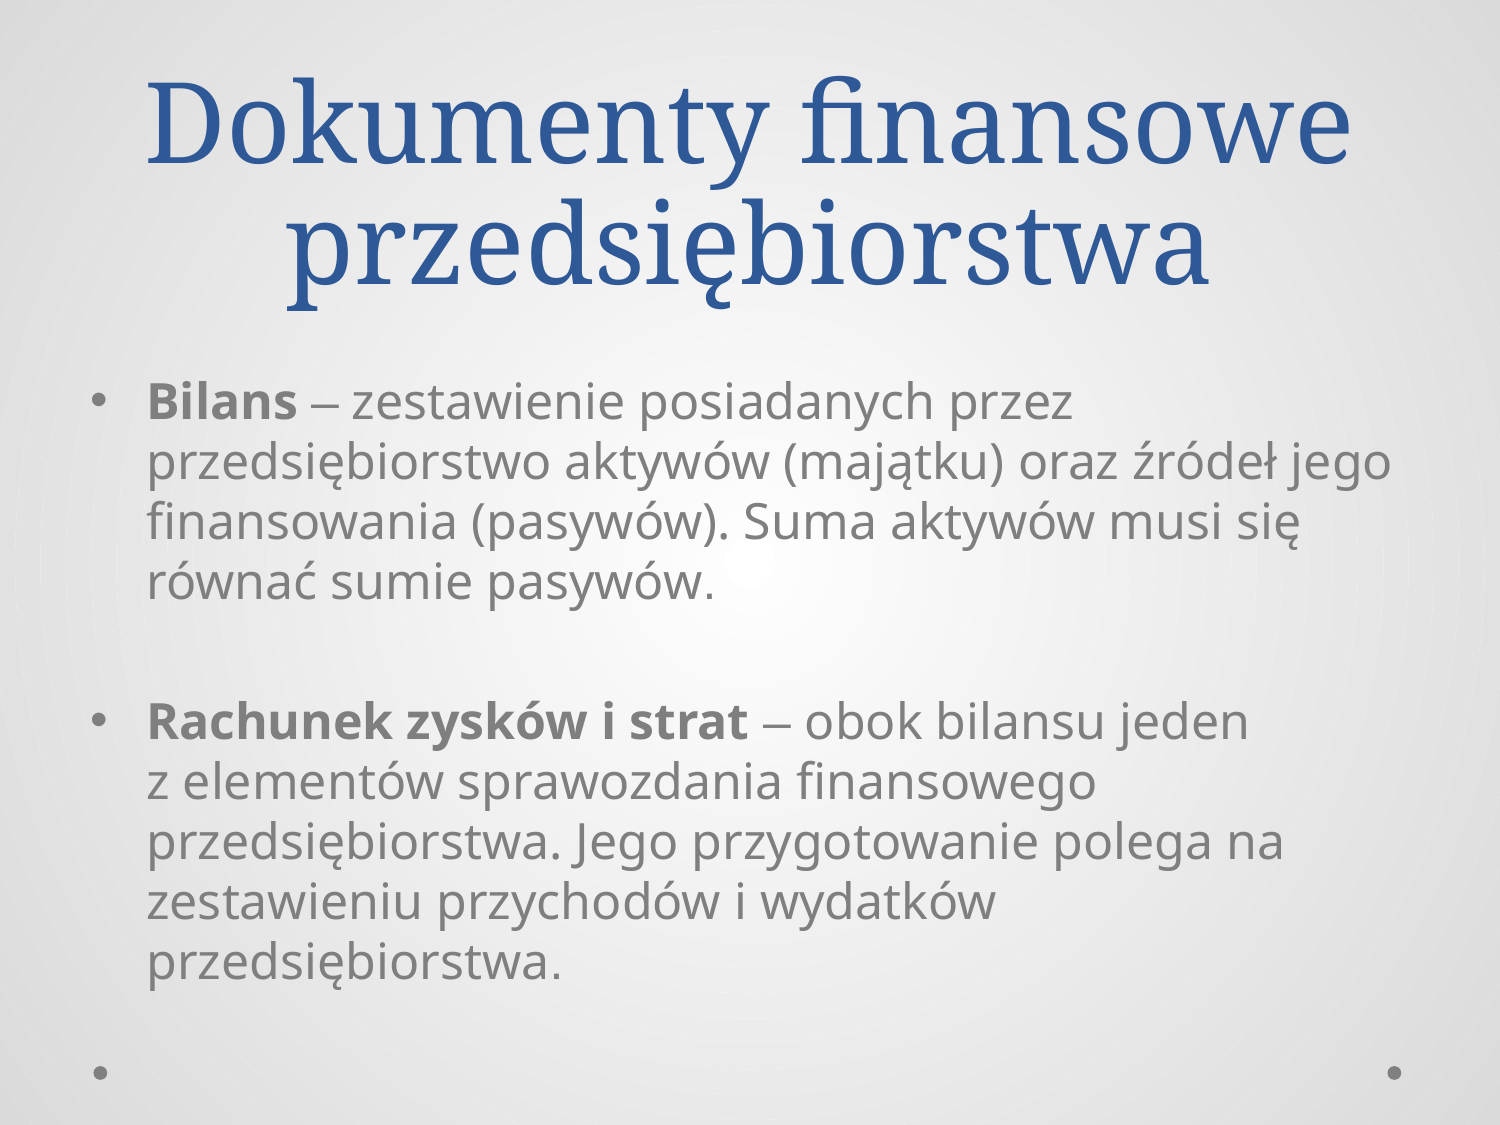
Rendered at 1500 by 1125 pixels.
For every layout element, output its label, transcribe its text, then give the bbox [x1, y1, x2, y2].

list Bilans – zestawienie posiadanych przez przedsiębiorstwo aktywów (majątku) oraz źródeł jego finansowania (pasywów). Suma aktywów musi się równać sumie pasywów. Rachunek zysków i strat – obok bilansu jeden z elementów sprawozdania finansowego przedsiębiorstwa. Jego przygotowanie polega na zestawieniu przychodów i wydatków przedsiębiorstwa. [74, 361, 1426, 1006]
title Dokumenty finansowe przedsiębiorstwa [75, 42, 1425, 315]
